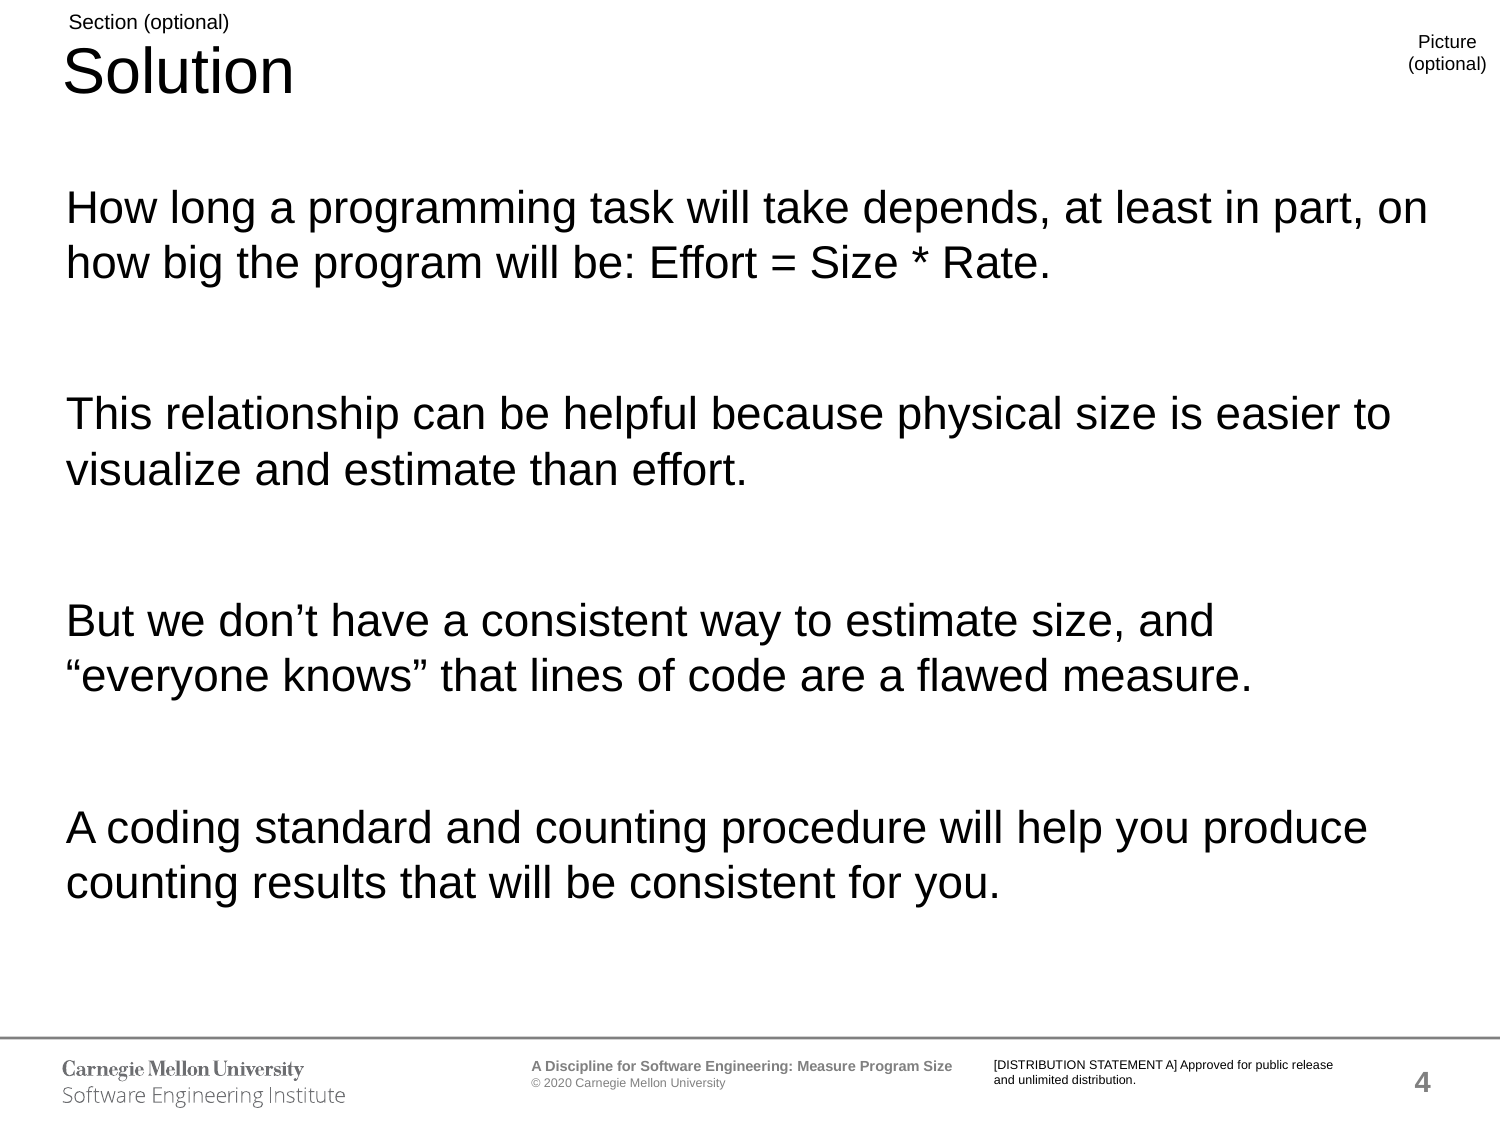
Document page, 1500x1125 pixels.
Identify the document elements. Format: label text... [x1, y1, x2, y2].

title Solution [62, 37, 1338, 182]
list How long a programming task will take depends, at least in part, on how big the program will be: Effort = Size * Rate. This relationship can be helpful because physical size is easier to visualize and estimate than effort. But we don’t have a consistent way to estimate size, and “everyone knows” that lines of code are a flawed measure. A coding standard and counting procedure will help you produce counting results that will be consistent for you. [65, 177, 1431, 1000]
